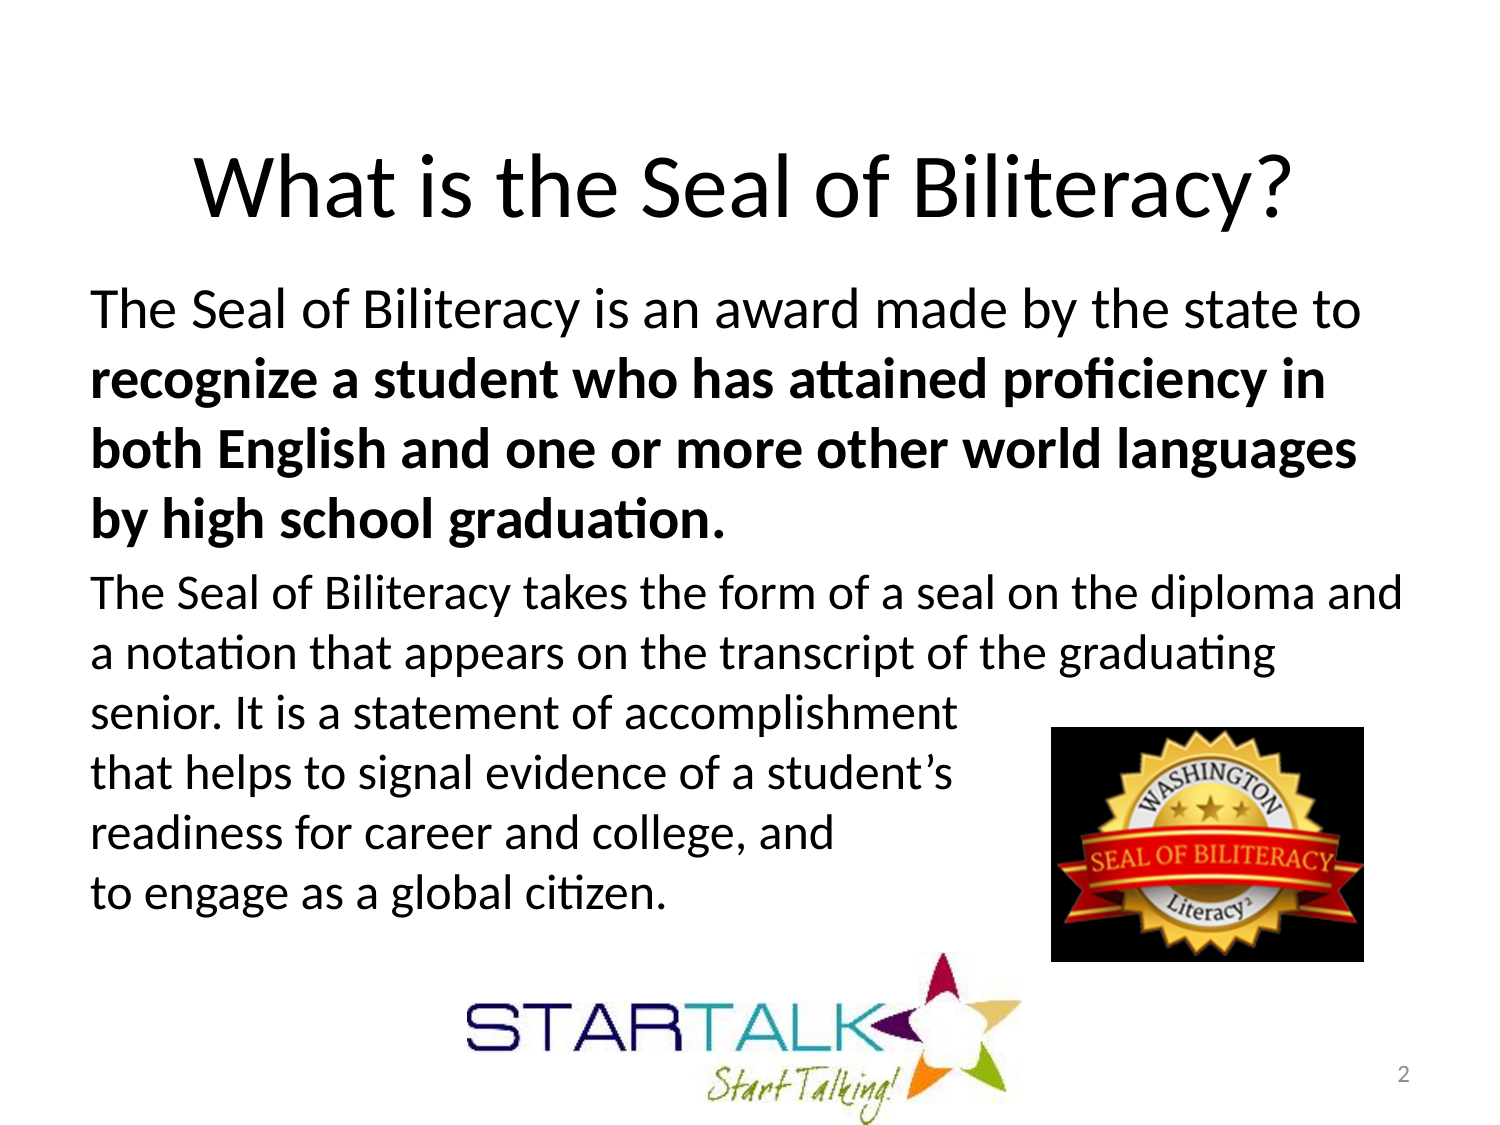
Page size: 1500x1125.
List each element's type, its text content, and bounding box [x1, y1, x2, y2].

title What is the Seal of Biliteracy? [62, 99, 1450, 263]
picture [1050, 727, 1364, 962]
picture [467, 1005, 1022, 1125]
list The Seal of Biliteracy is an award made by the state to recognize a student who has attained proficiency in both English and one or more other world languages by high school graduation. The Seal of Biliteracy takes the form of a seal on the diploma and a notation that appears on the transcript of the graduating senior. It is a statement of accomplishment that helps to signal evidence of a student’s readiness for career and college, and to engage as a global citizen. [75, 262, 1425, 1005]
slide_number 2 [1074, 1042, 1425, 1103]
